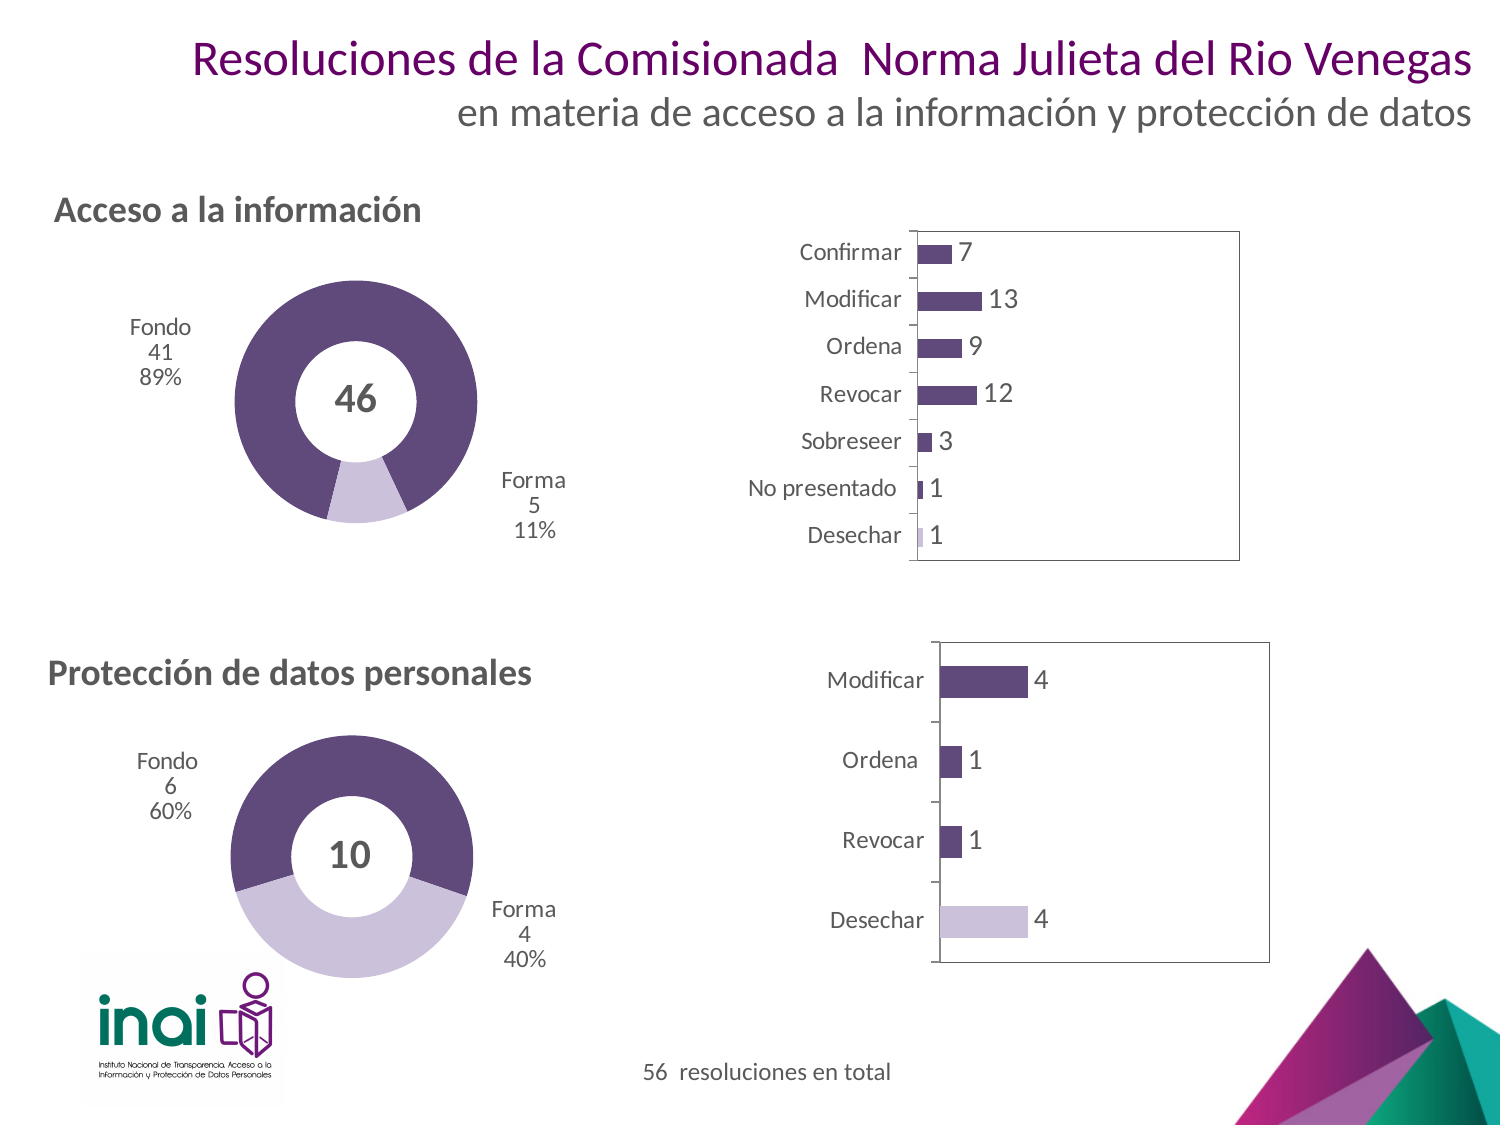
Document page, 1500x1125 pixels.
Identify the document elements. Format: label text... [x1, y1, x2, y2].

chart [43, 236, 657, 568]
picture [0, 0, 1500, 1125]
chart [733, 634, 1290, 1043]
title Resoluciones de la Comisionada Norma Julieta del Rio Venegas en materia de acceso a la información y protección de datos [5, 17, 1488, 144]
text_box 56 resoluciones en total [407, 1048, 1128, 1093]
chart [677, 193, 1290, 615]
chart [32, 691, 646, 1023]
text_box Acceso a la información [39, 177, 713, 238]
text_box Protección de datos personales [33, 640, 707, 701]
